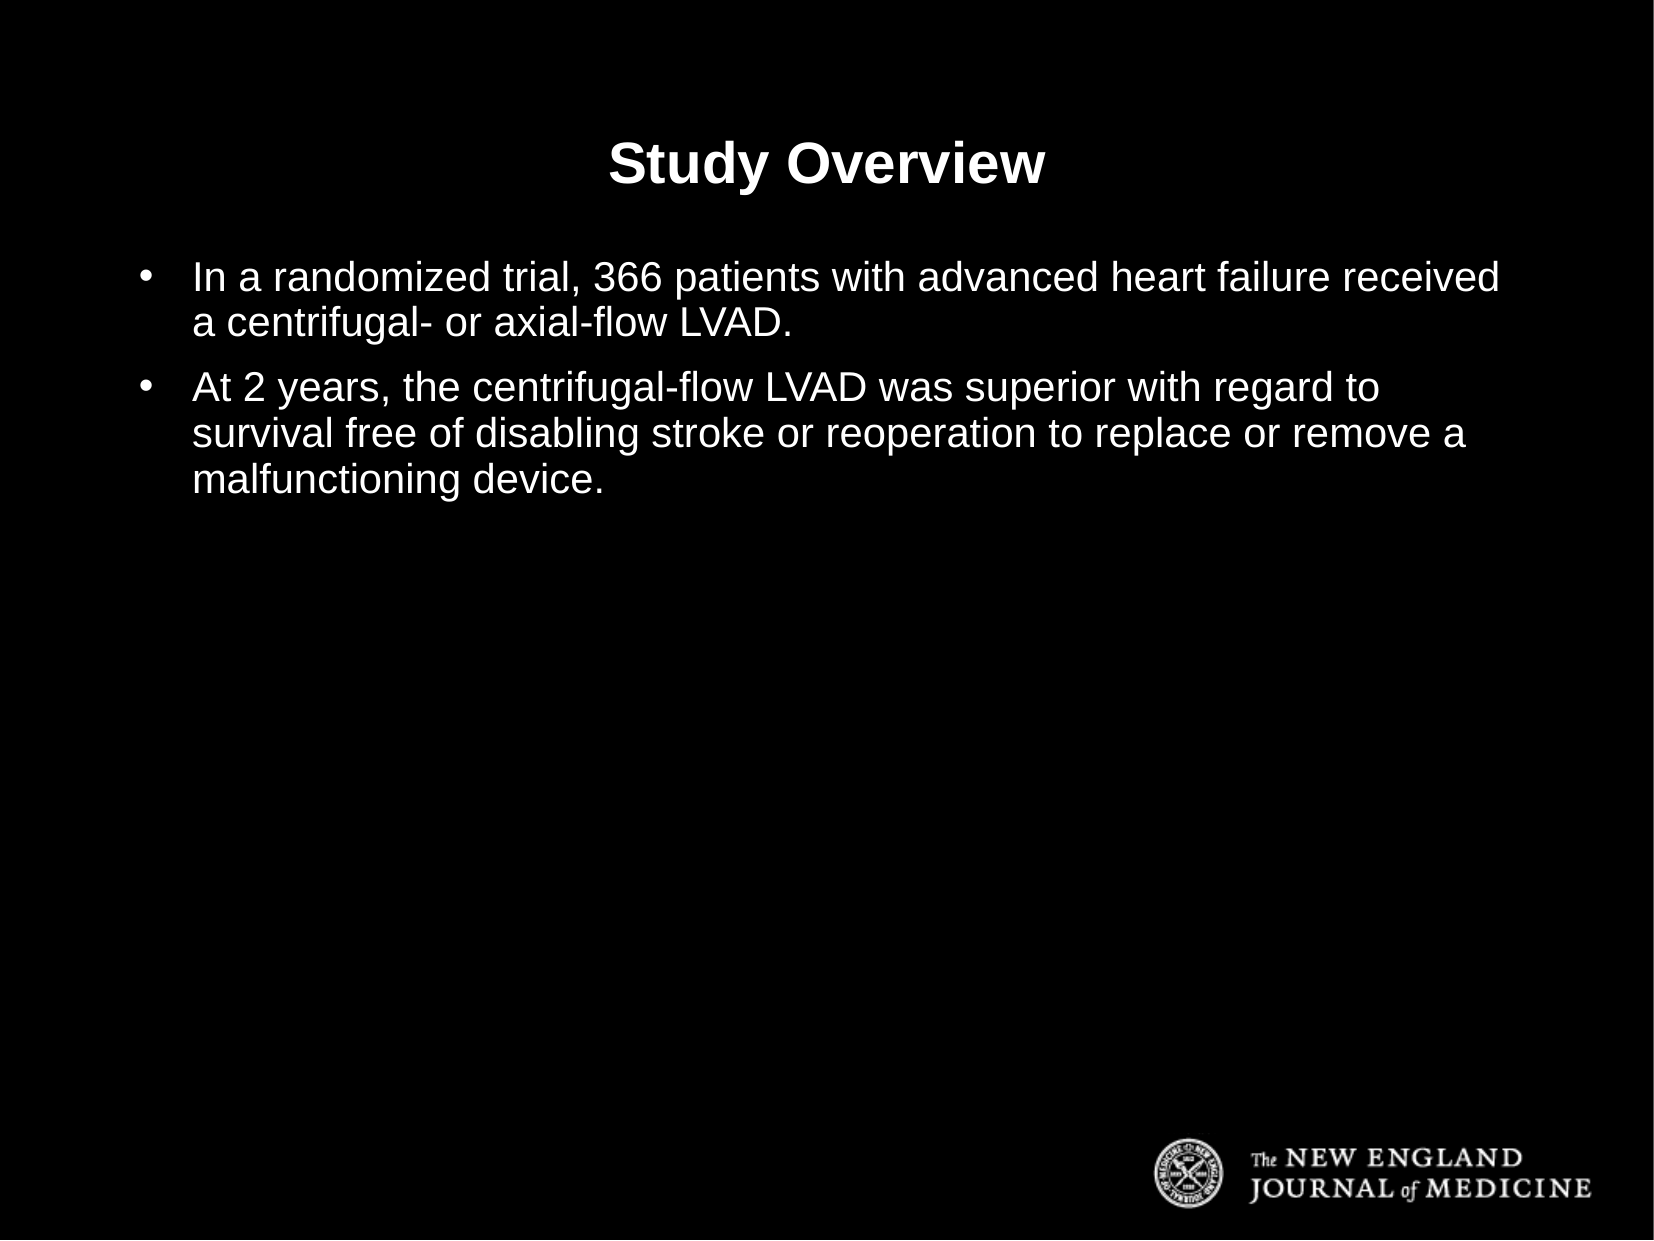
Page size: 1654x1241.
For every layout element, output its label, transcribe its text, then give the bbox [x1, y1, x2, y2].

text_box Study Overview [121, 129, 1533, 198]
list In a randomized trial, 366 patients with advanced heart failure received a centrifugal- or axial-flow LVAD. At 2 years, the centrifugal-flow LVAD was superior with regard to survival free of disabling stroke or reoperation to replace or remove a malfunctioning device. [121, 253, 1534, 1115]
picture [1141, 1133, 1606, 1213]
